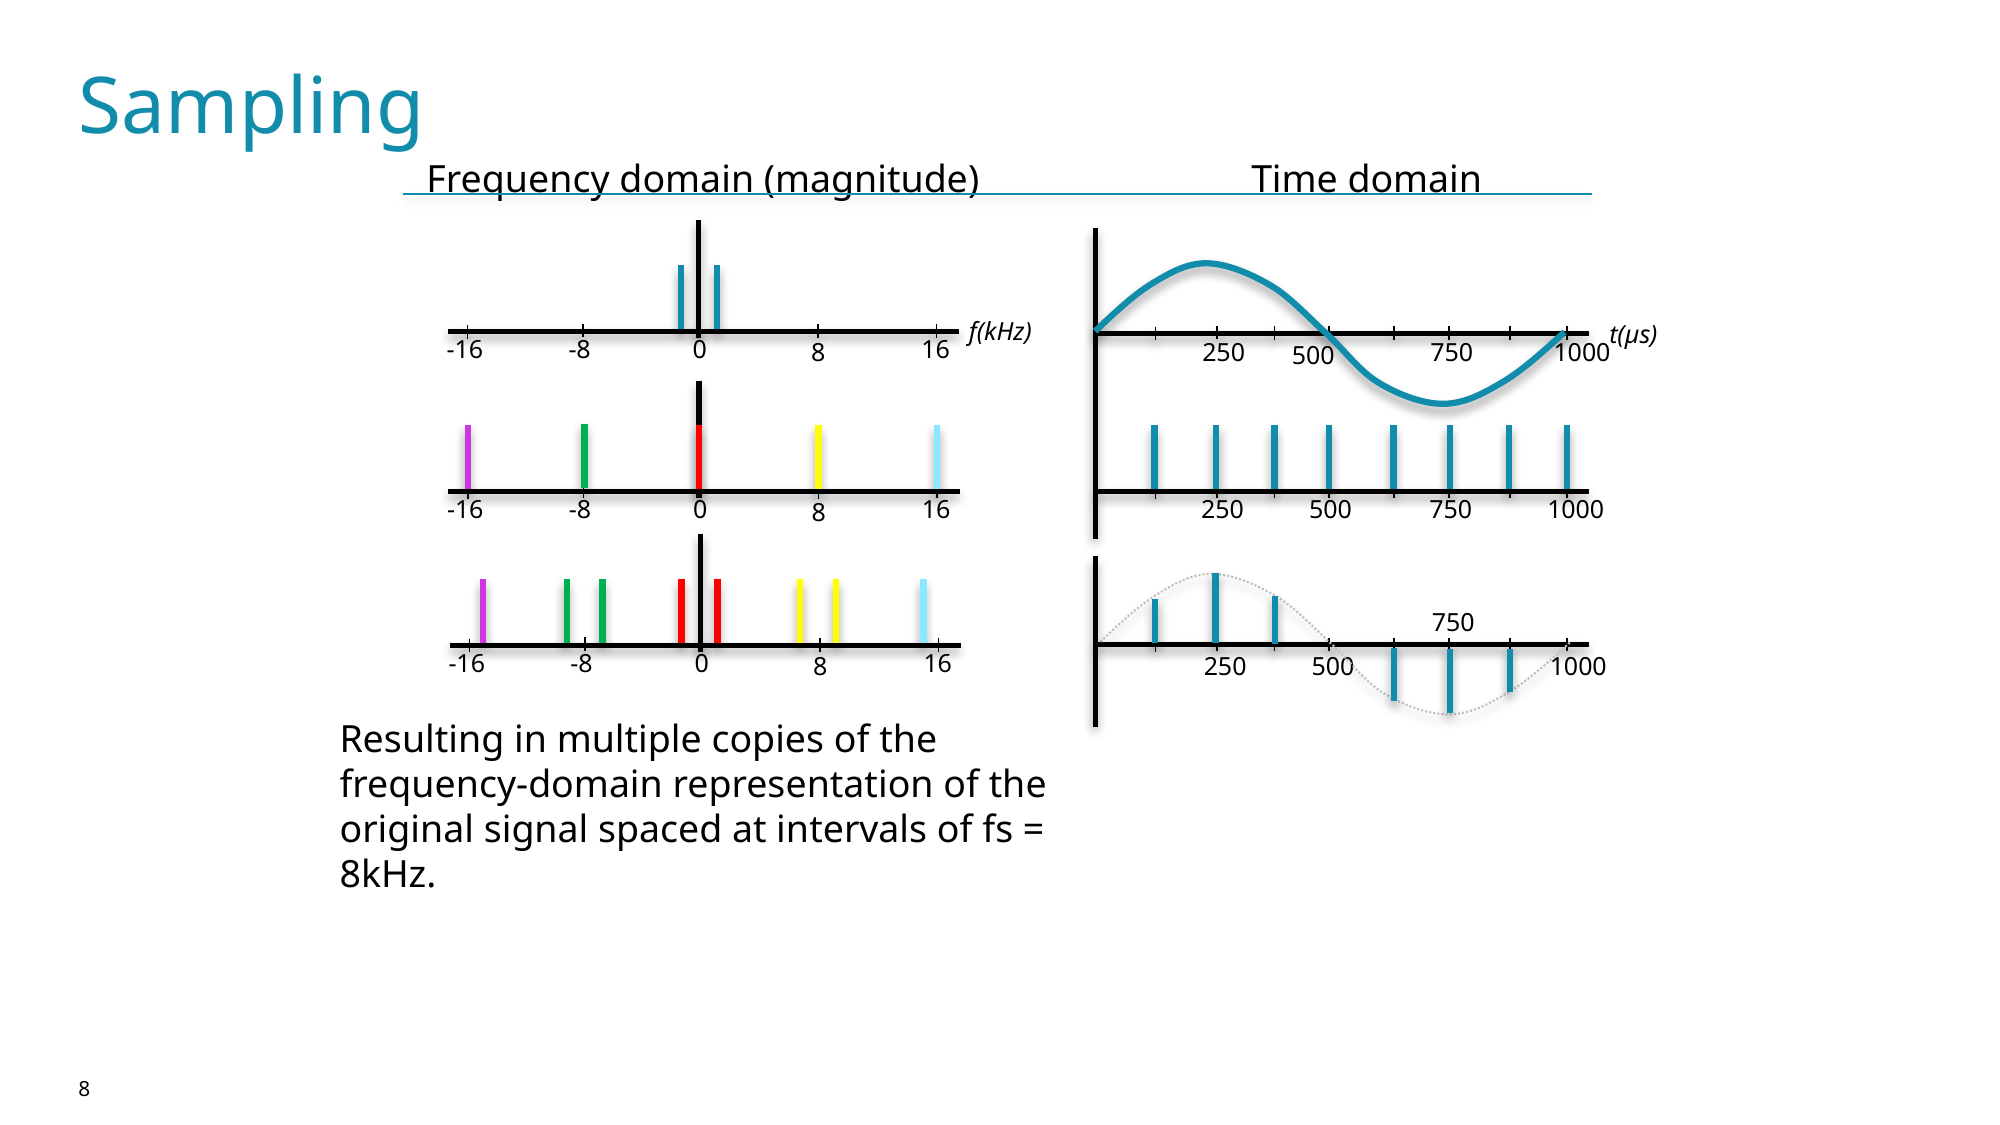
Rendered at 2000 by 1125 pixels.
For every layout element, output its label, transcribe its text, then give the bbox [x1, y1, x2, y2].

text_box Time domain [1236, 147, 1498, 192]
text_box Resulting in multiple copies of the frequency-domain representation of the original signal spaced at intervals of fs = 8kHz. [324, 708, 1075, 903]
text_box Frequency domain (magnitude) [411, 147, 995, 193]
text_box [446, 220, 1686, 728]
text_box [411, 197, 995, 202]
title Sampling [78, 55, 1910, 150]
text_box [1236, 197, 1498, 202]
